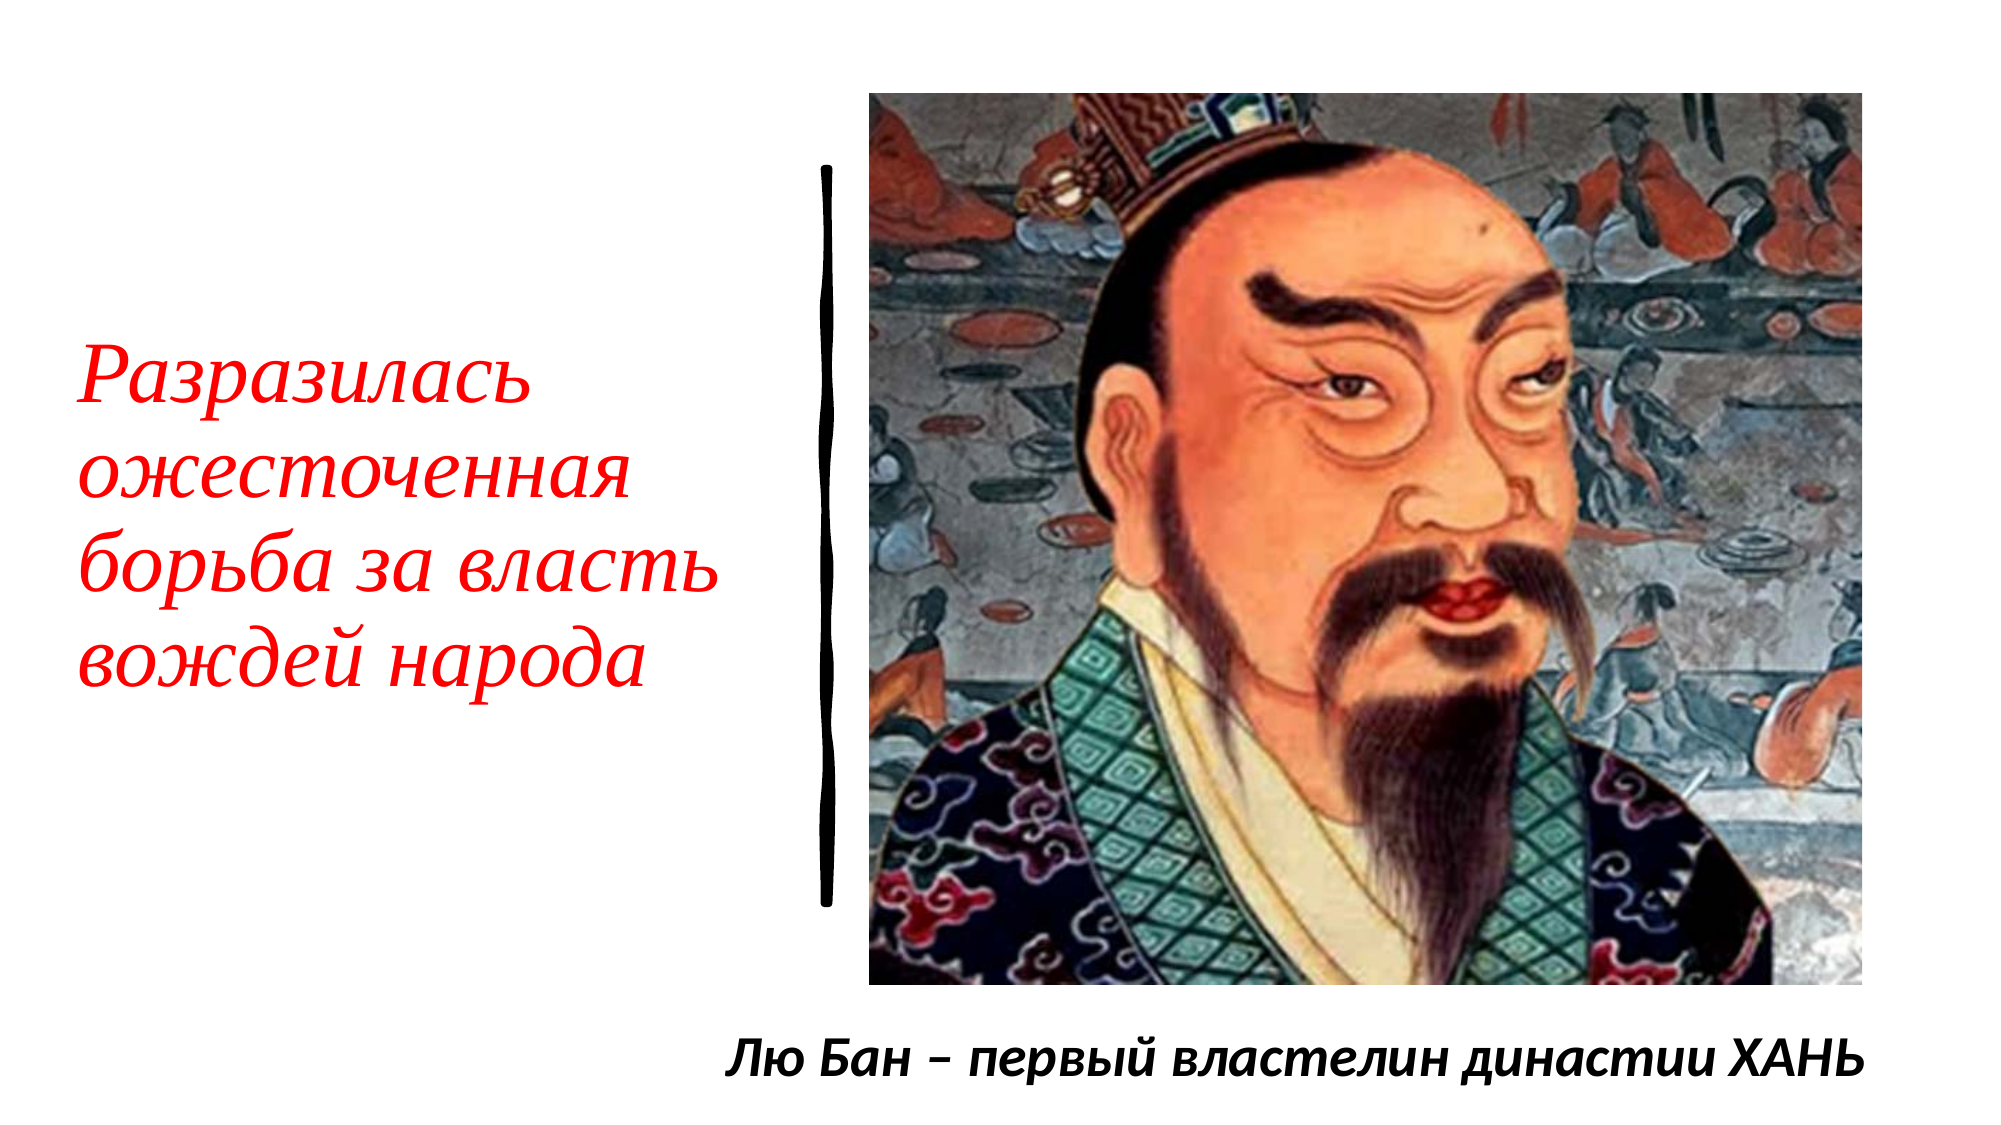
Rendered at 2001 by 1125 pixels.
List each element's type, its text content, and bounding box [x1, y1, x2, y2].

title Разразилась ожесточенная борьба за власть вождей народа [63, 299, 809, 713]
picture [869, 93, 1863, 985]
list Лю Бан – первый властелин династии ХАНЬ [710, 1003, 2000, 1097]
